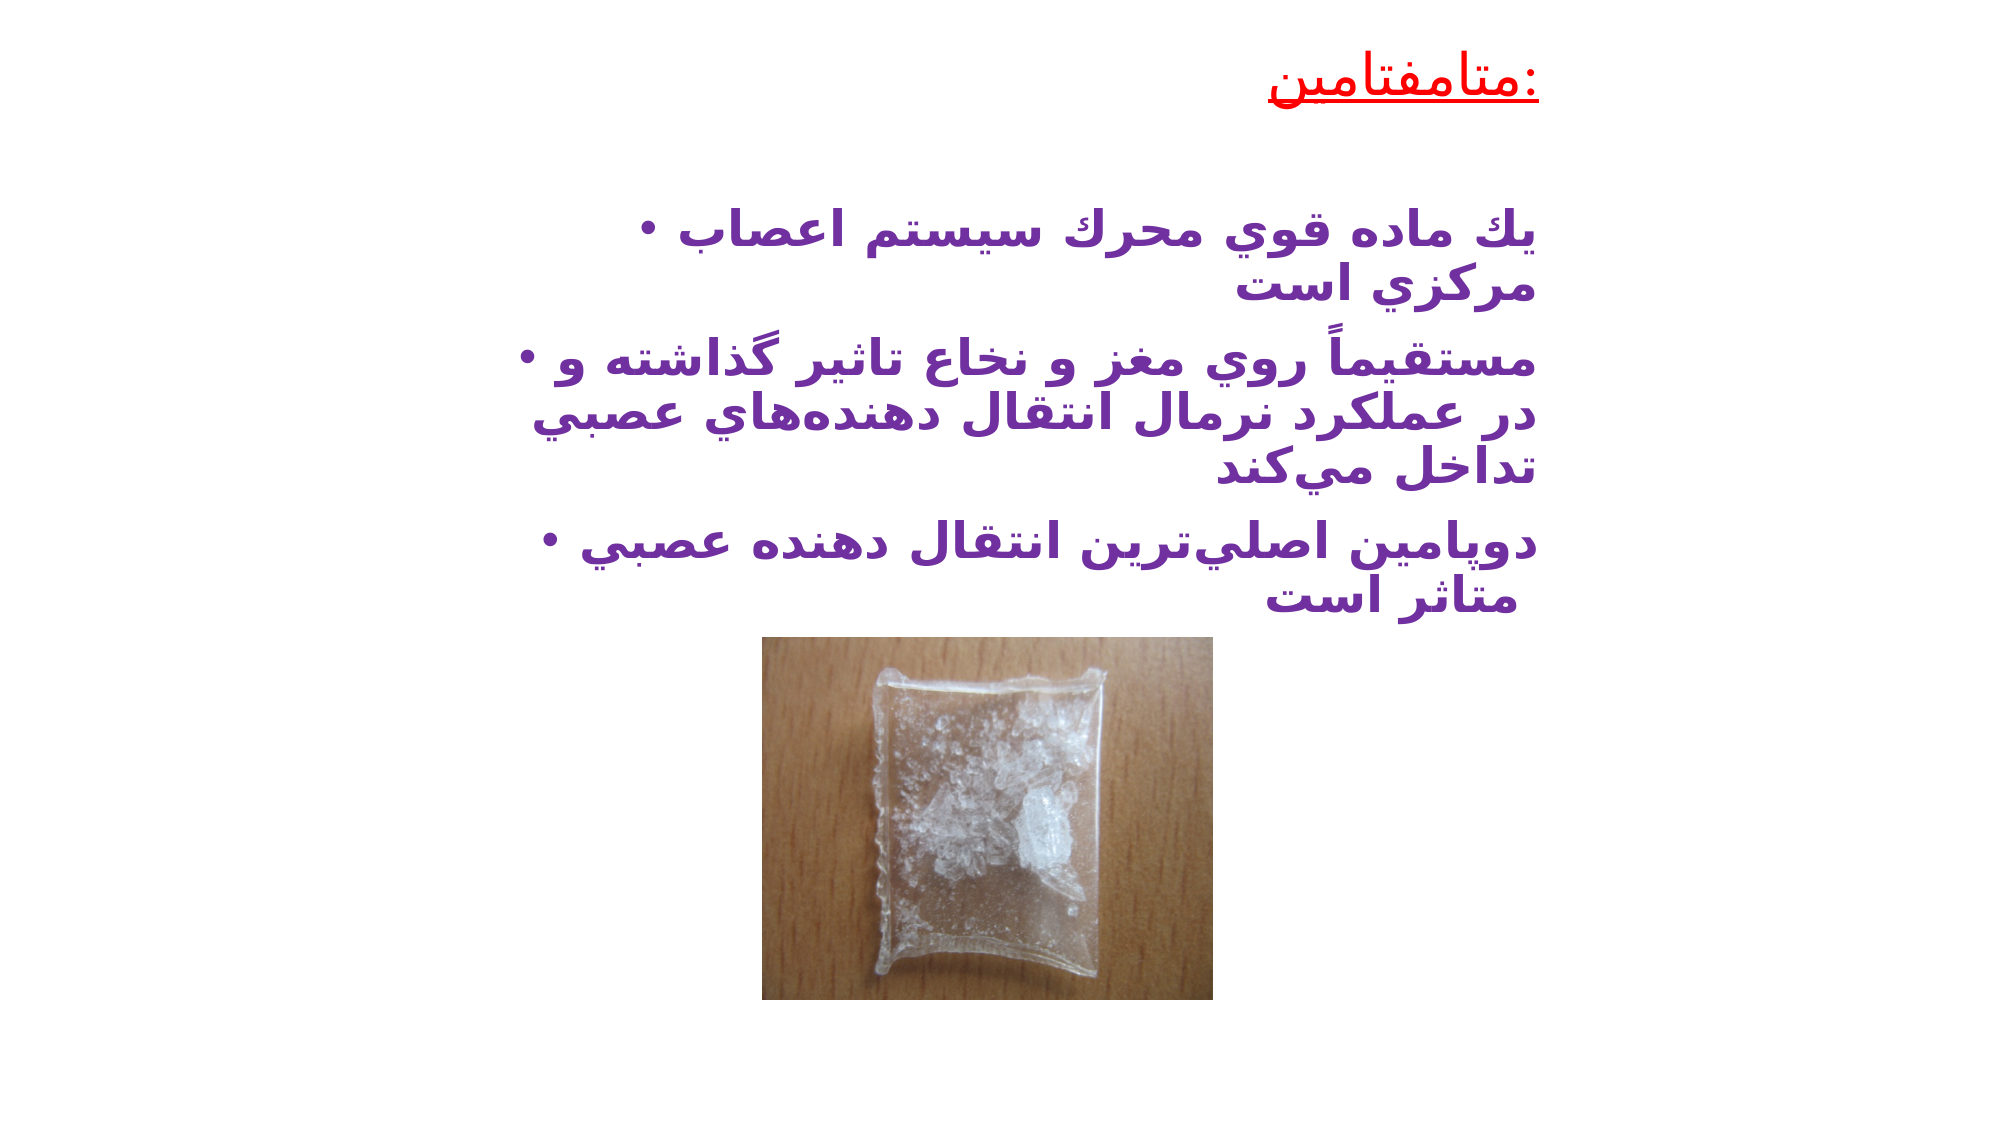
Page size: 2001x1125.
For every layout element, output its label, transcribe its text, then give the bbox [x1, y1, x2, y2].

picture [762, 637, 1213, 1000]
list متامفتامين: يك ماده قوي محرك سيستم اعصاب مركزي است مستقيماً روي مغز و نخاع تاثير گذاشته و در عملكرد نرمال انتقال دهنده‌هاي عصبي تداخل مي‌كند دوپامين اصلي‌ترين انتقال دهنده عصبي متاثر است [446, 37, 1554, 988]
